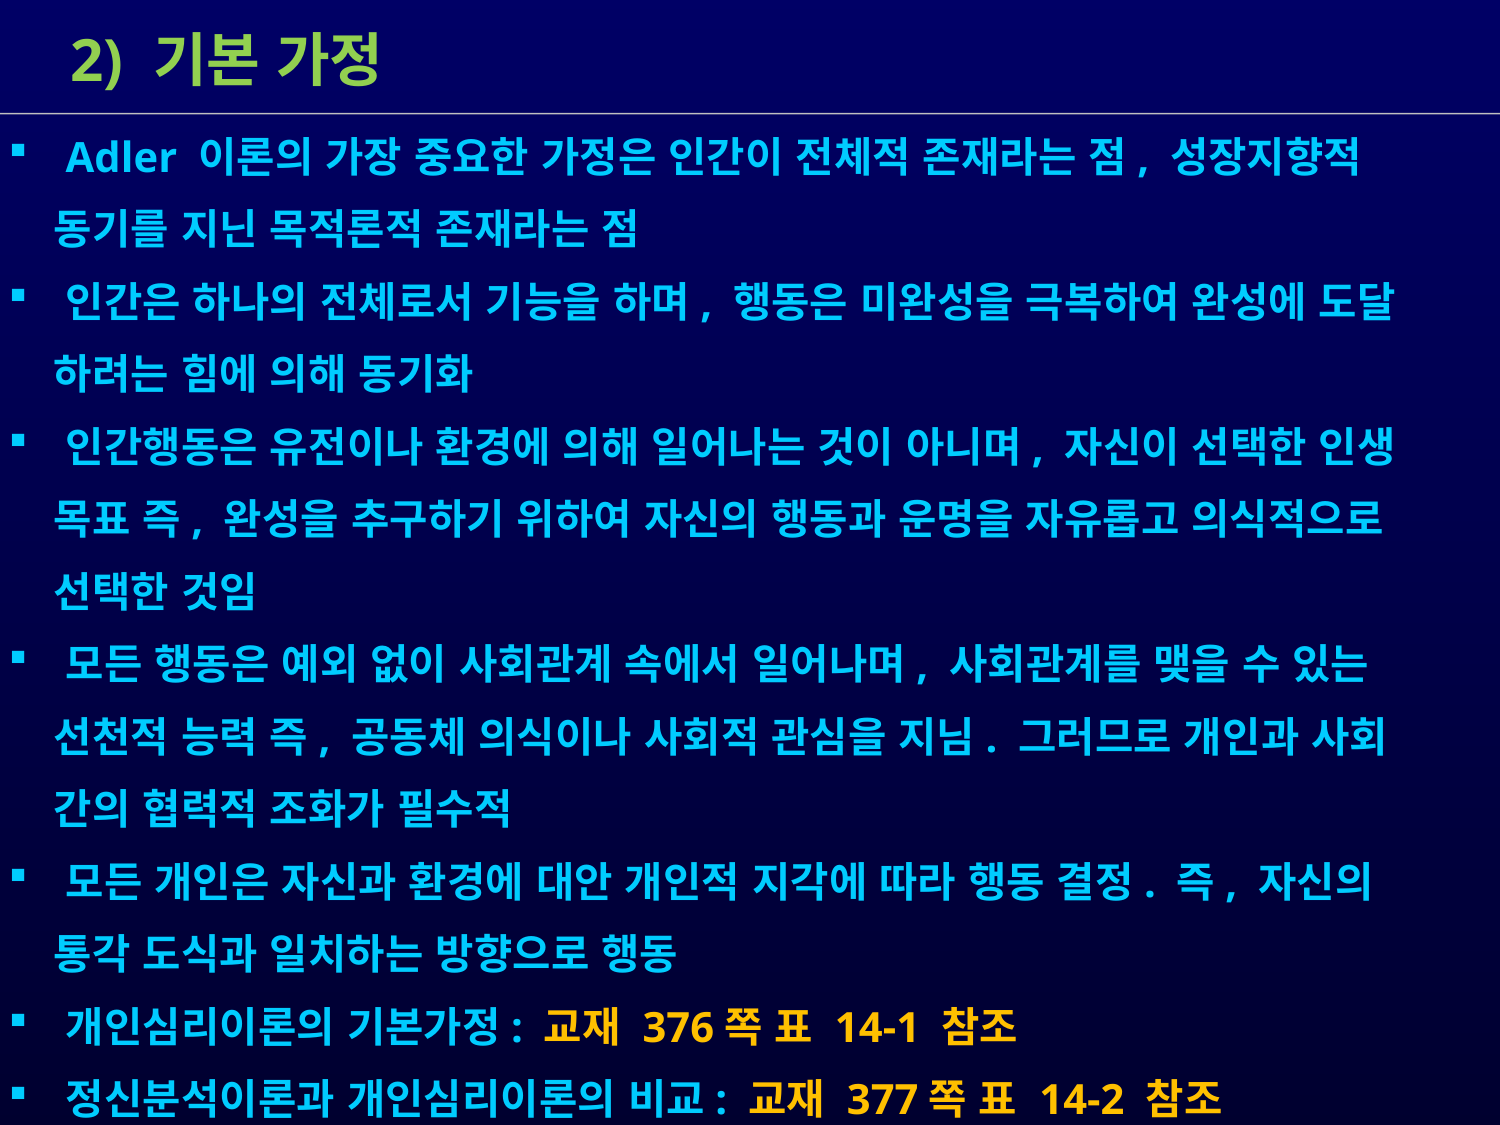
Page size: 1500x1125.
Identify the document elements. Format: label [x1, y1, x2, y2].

text_box [0, 15, 1500, 1125]
